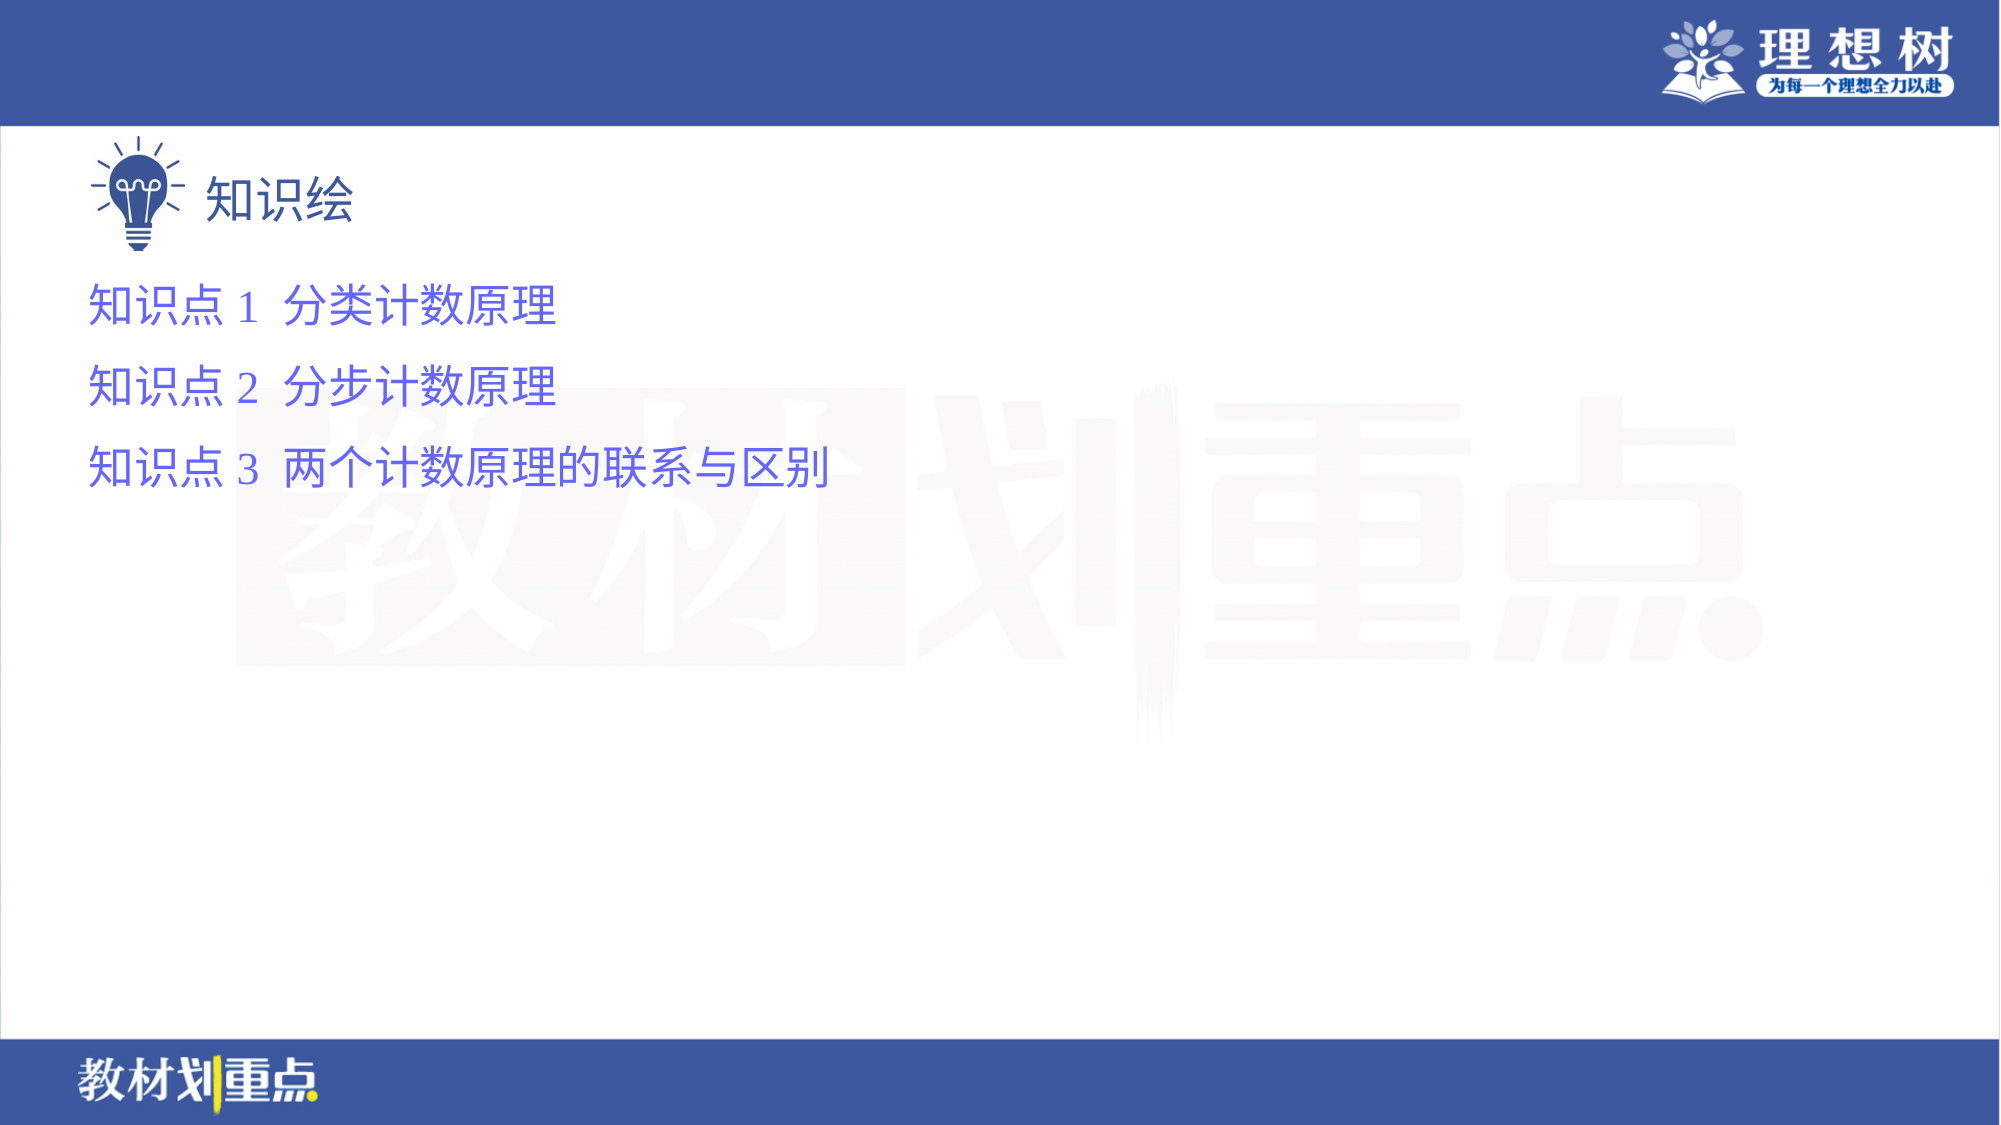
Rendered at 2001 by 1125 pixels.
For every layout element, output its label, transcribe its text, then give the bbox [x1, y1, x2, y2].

text_box 知识点1 分类计数原理 [88, 250, 1911, 331]
text_box 知识点3 两个计数原理的联系与区别 [88, 412, 1911, 552]
text_box 知识点2 分步计数原理 [88, 331, 1911, 412]
text_box 知识绘 [205, 155, 501, 242]
picture [0, 0, 2000, 1125]
